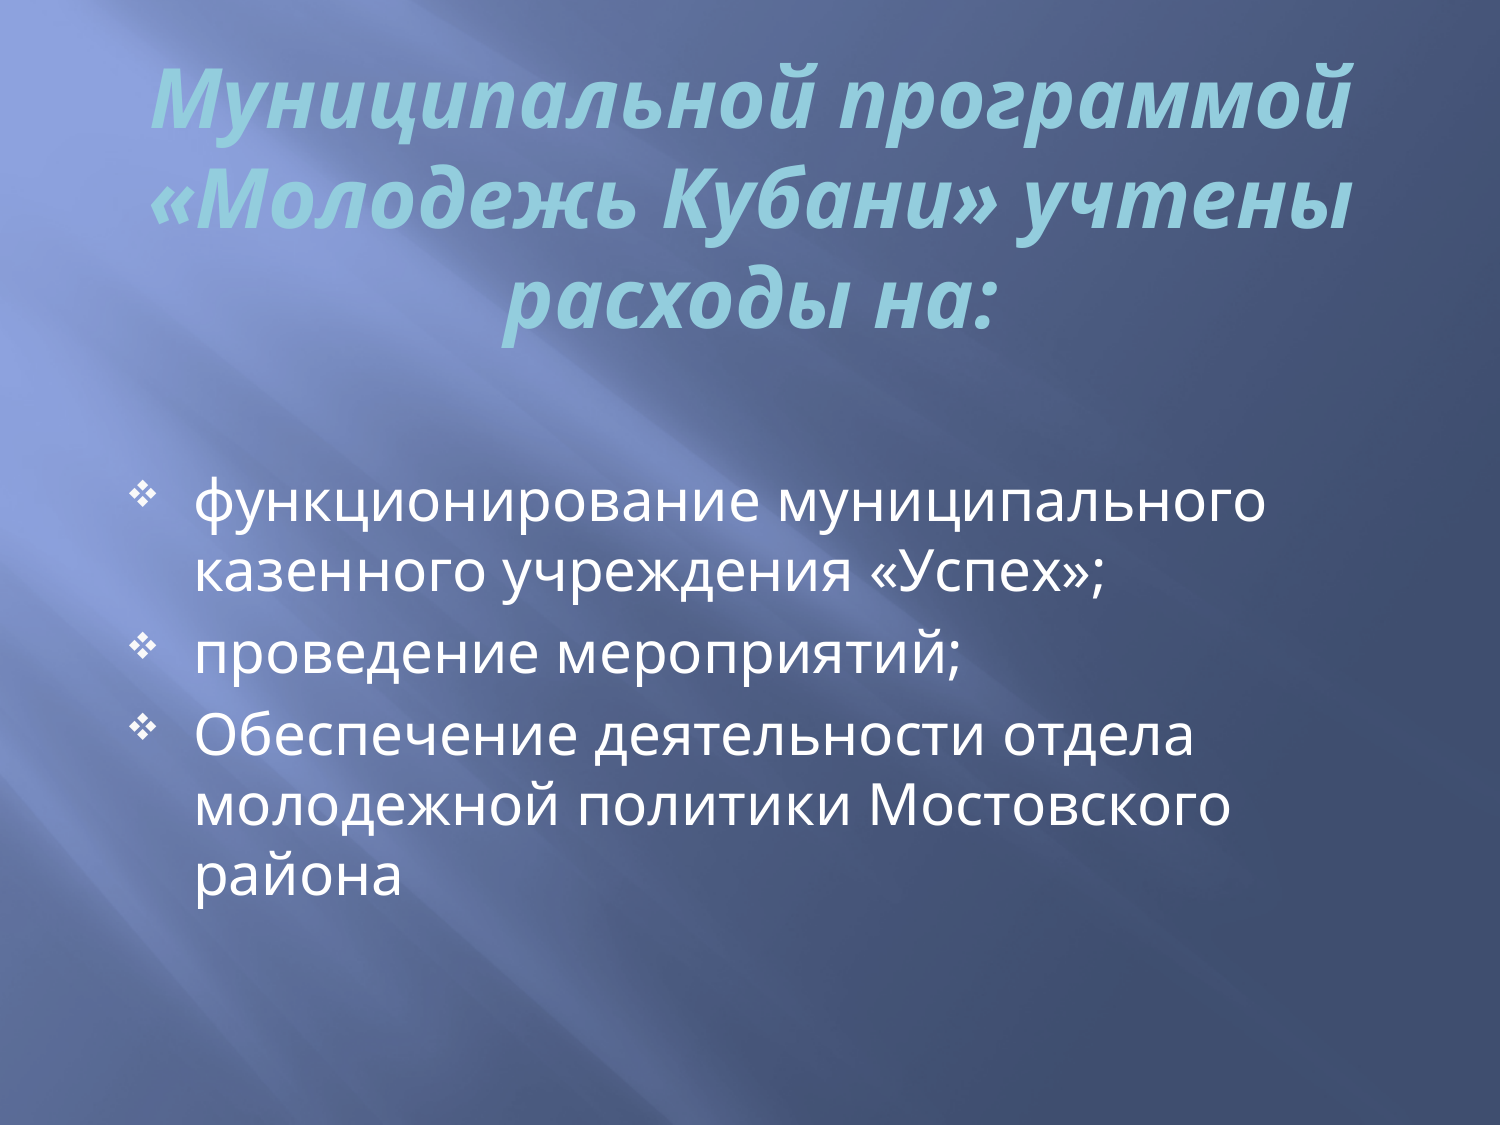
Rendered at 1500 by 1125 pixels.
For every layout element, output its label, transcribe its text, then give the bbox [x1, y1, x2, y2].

list функционирование муниципального казенного учреждения «Успех»; проведение мероприятий; Обеспечение деятельности отдела молодежной политики Мостовского района [88, 456, 1439, 875]
title Муниципальной программой «Молодежь Кубани» учтены расходы на: [76, 101, 1427, 290]
